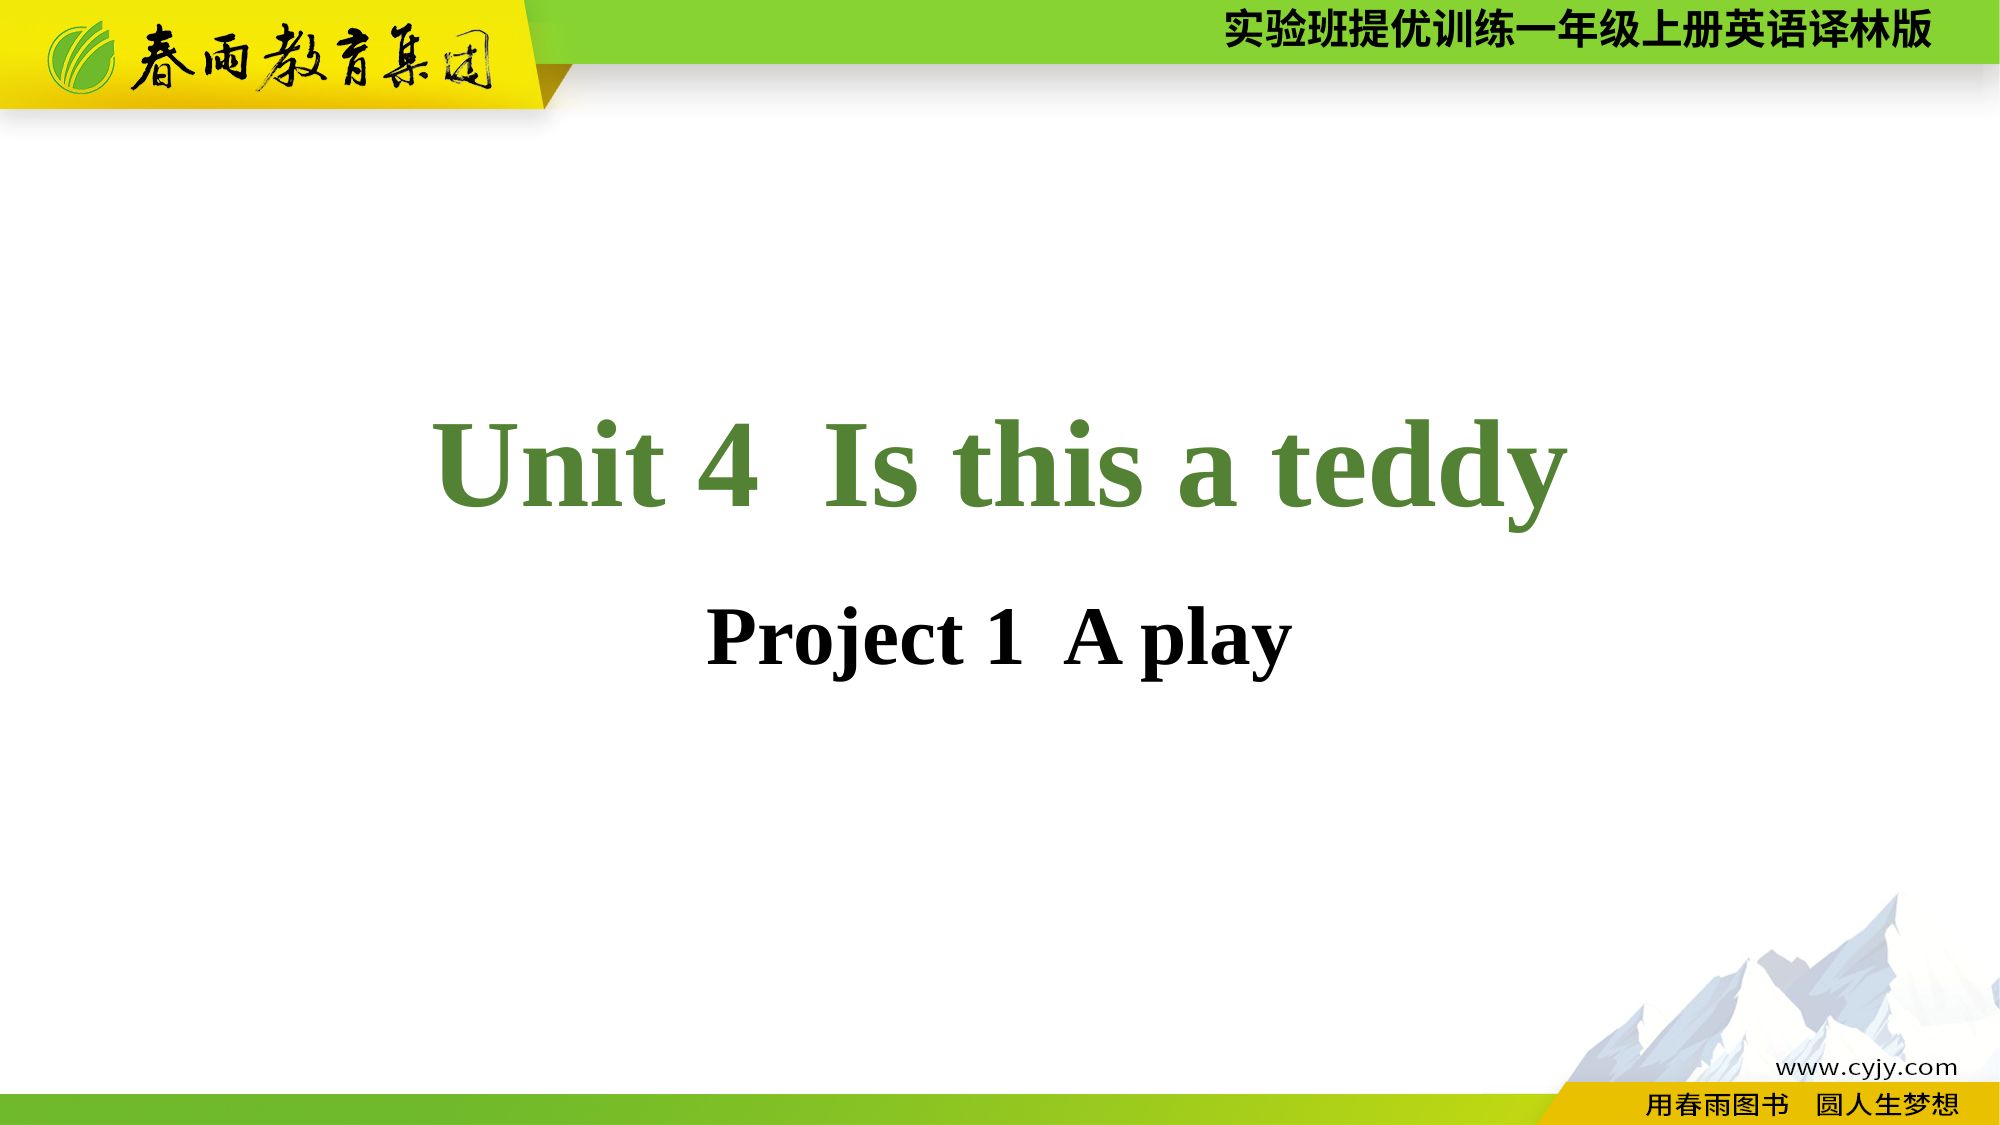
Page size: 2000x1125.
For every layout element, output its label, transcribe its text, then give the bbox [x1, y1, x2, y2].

picture [0, 0, 2000, 298]
text_box Unit 4 Is this a teddy Project 1 A play [0, 298, 2000, 689]
picture [0, 689, 2000, 1125]
